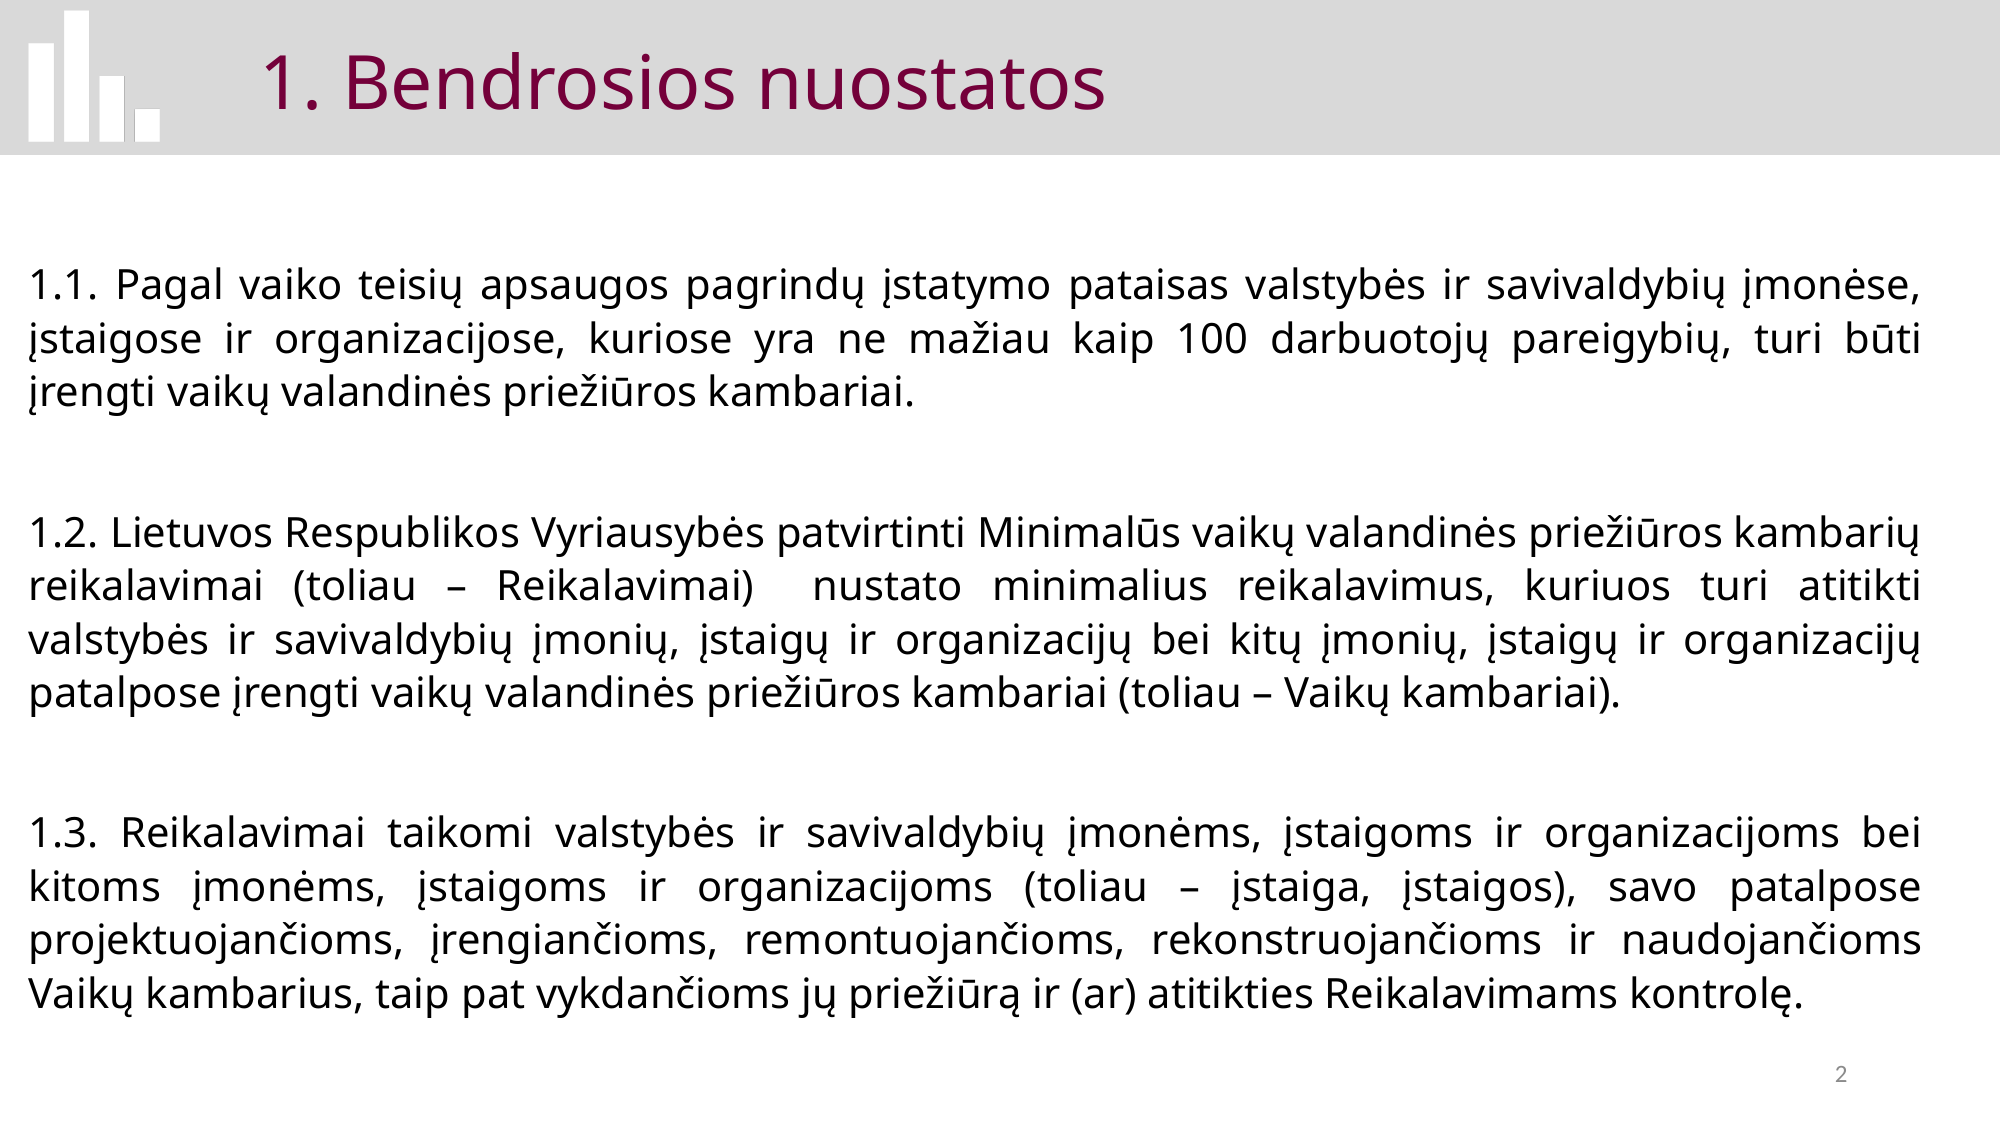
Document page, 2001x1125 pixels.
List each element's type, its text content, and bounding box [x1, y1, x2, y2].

text_box 1.1. Pagal vaiko teisių apsaugos pagrindų įstatymo pataisas valstybės ir savivaldybių įmonėse, įstaigose ir organizacijose, kuriose yra ne mažiau kaip 100 darbuotojų pareigybių, turi būti įrengti vaikų valandinės priežiūros kambariai. 1.2. Lietuvos Respublikos Vyriausybės patvirtinti Minimalūs vaikų valandinės priežiūros kambarių reikalavimai (toliau – Reikalavimai) nustato minimalius reikalavimus, kuriuos turi atitikti valstybės ir savivaldybių įmonių, įstaigų ir organizacijų bei kitų įmonių, įstaigų ir organizacijų patalpose įrengti vaikų valandinės priežiūros kambariai (toliau – Vaikų kambariai). 1.3. Reikalavimai taikomi valstybės ir savivaldybių įmonėms, įstaigoms ir organizacijoms bei kitoms įmonėms, įstaigoms ir organizacijoms (toliau – įstaiga, įstaigos), savo patalpose projektuojančioms, įrengiančioms, remontuojančioms, rekonstruojančioms ir naudojančioms Vaikų kambarius, taip pat vykdančioms jų priežiūrą ir (ar) atitikties Reikalavimams kontrolę. [13, 247, 1938, 1105]
text_box 1. Bendrosios nuostatos [244, 18, 1560, 133]
picture [28, 10, 160, 142]
chart [0, 323, 847, 951]
text_box [0, 0, 2000, 155]
